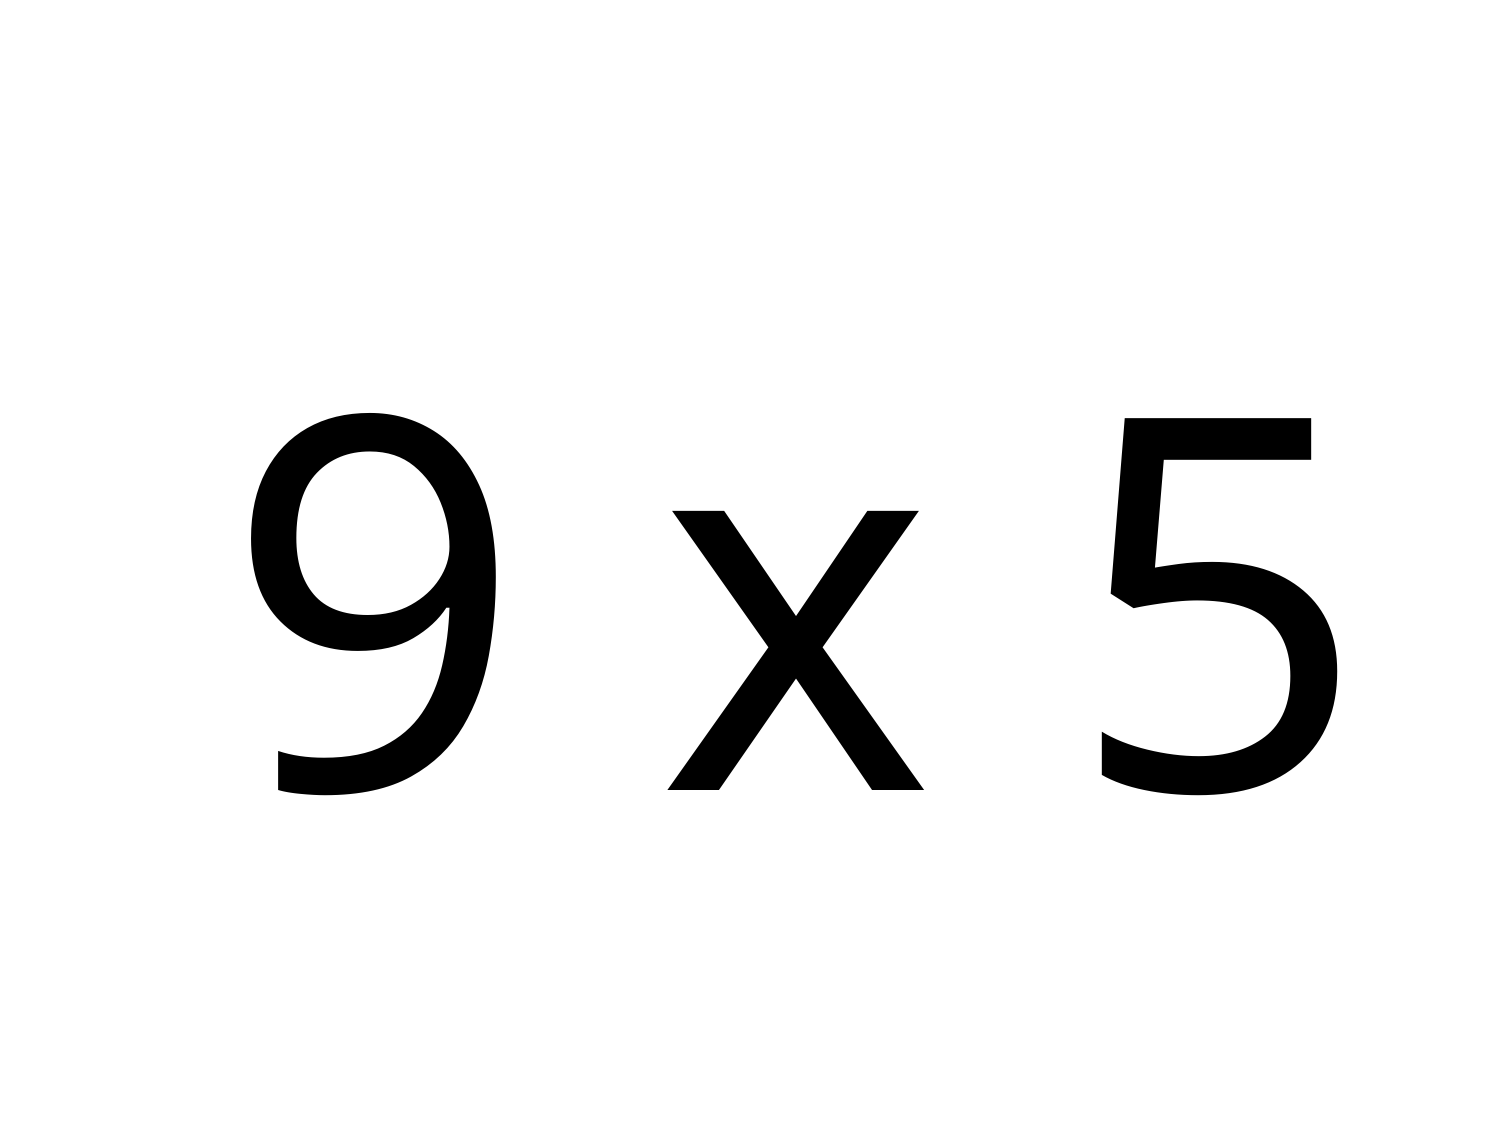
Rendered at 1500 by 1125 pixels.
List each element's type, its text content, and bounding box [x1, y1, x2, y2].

list 9 x 5 [75, 262, 1425, 1005]
